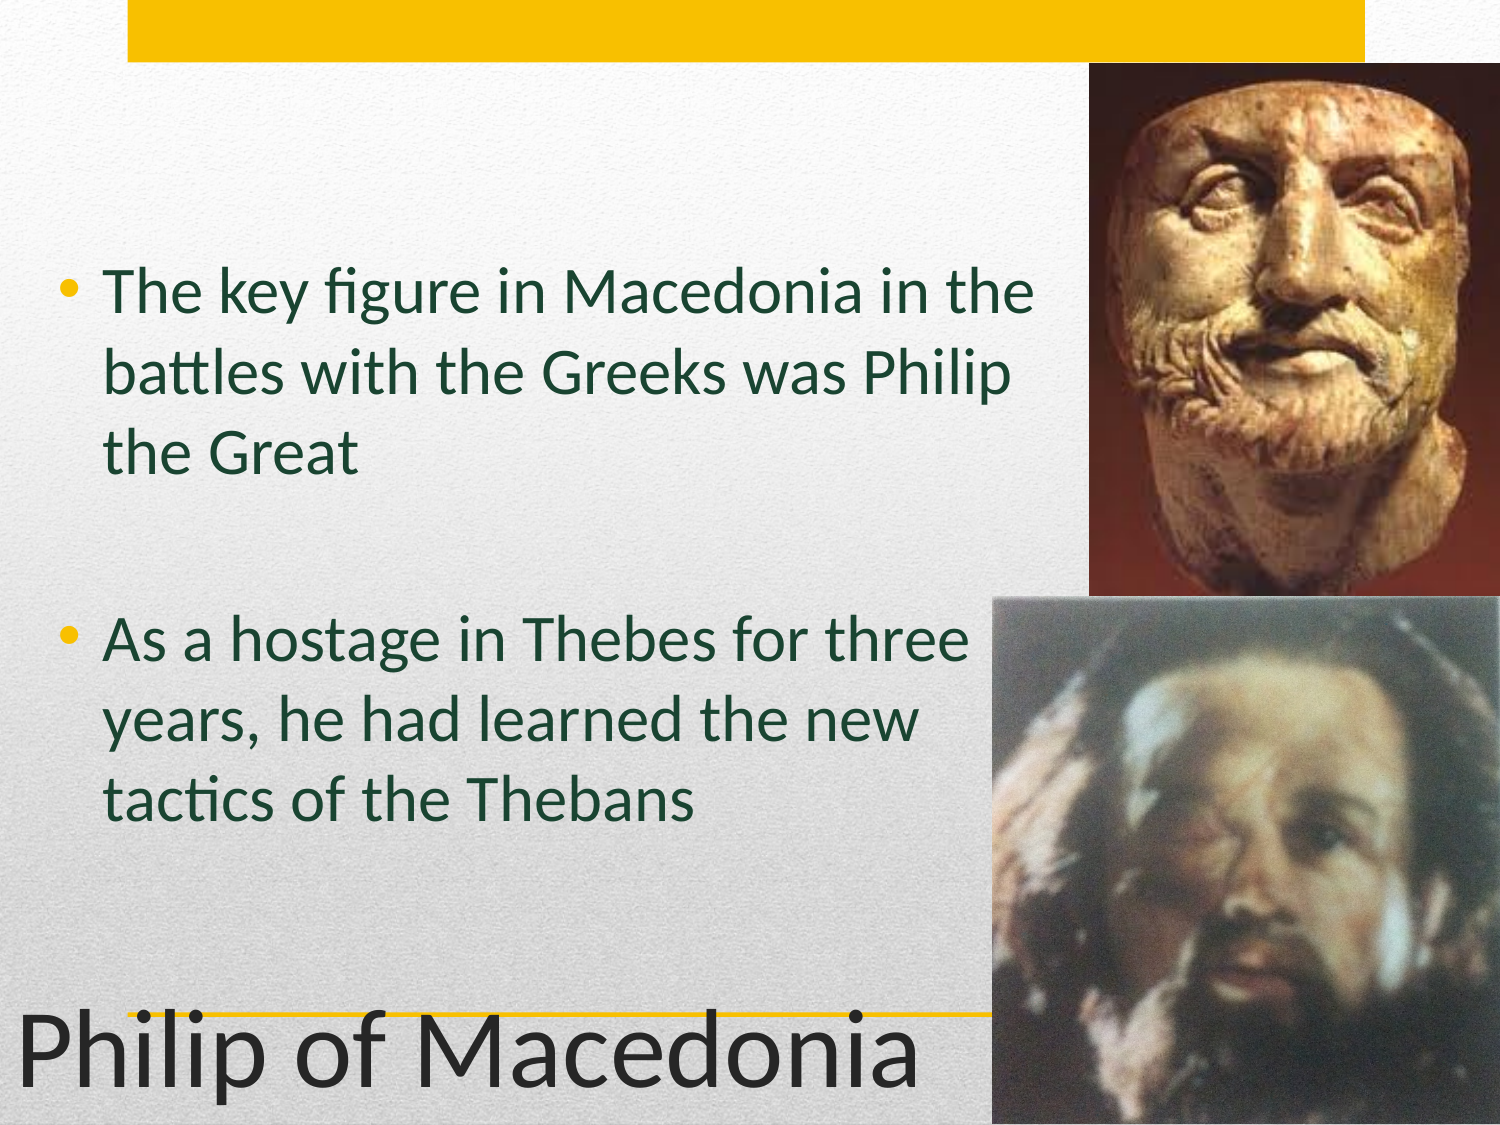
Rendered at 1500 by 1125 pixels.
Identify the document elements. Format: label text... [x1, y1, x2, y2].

picture [991, 62, 1500, 1125]
title Philip of Macedonia [0, 854, 986, 1118]
list The key figure in Macedonia in the battles with the Greeks was Philip the Great As a hostage in Thebes for three years, he had learned the new tactics of the Thebans [42, 112, 1083, 970]
